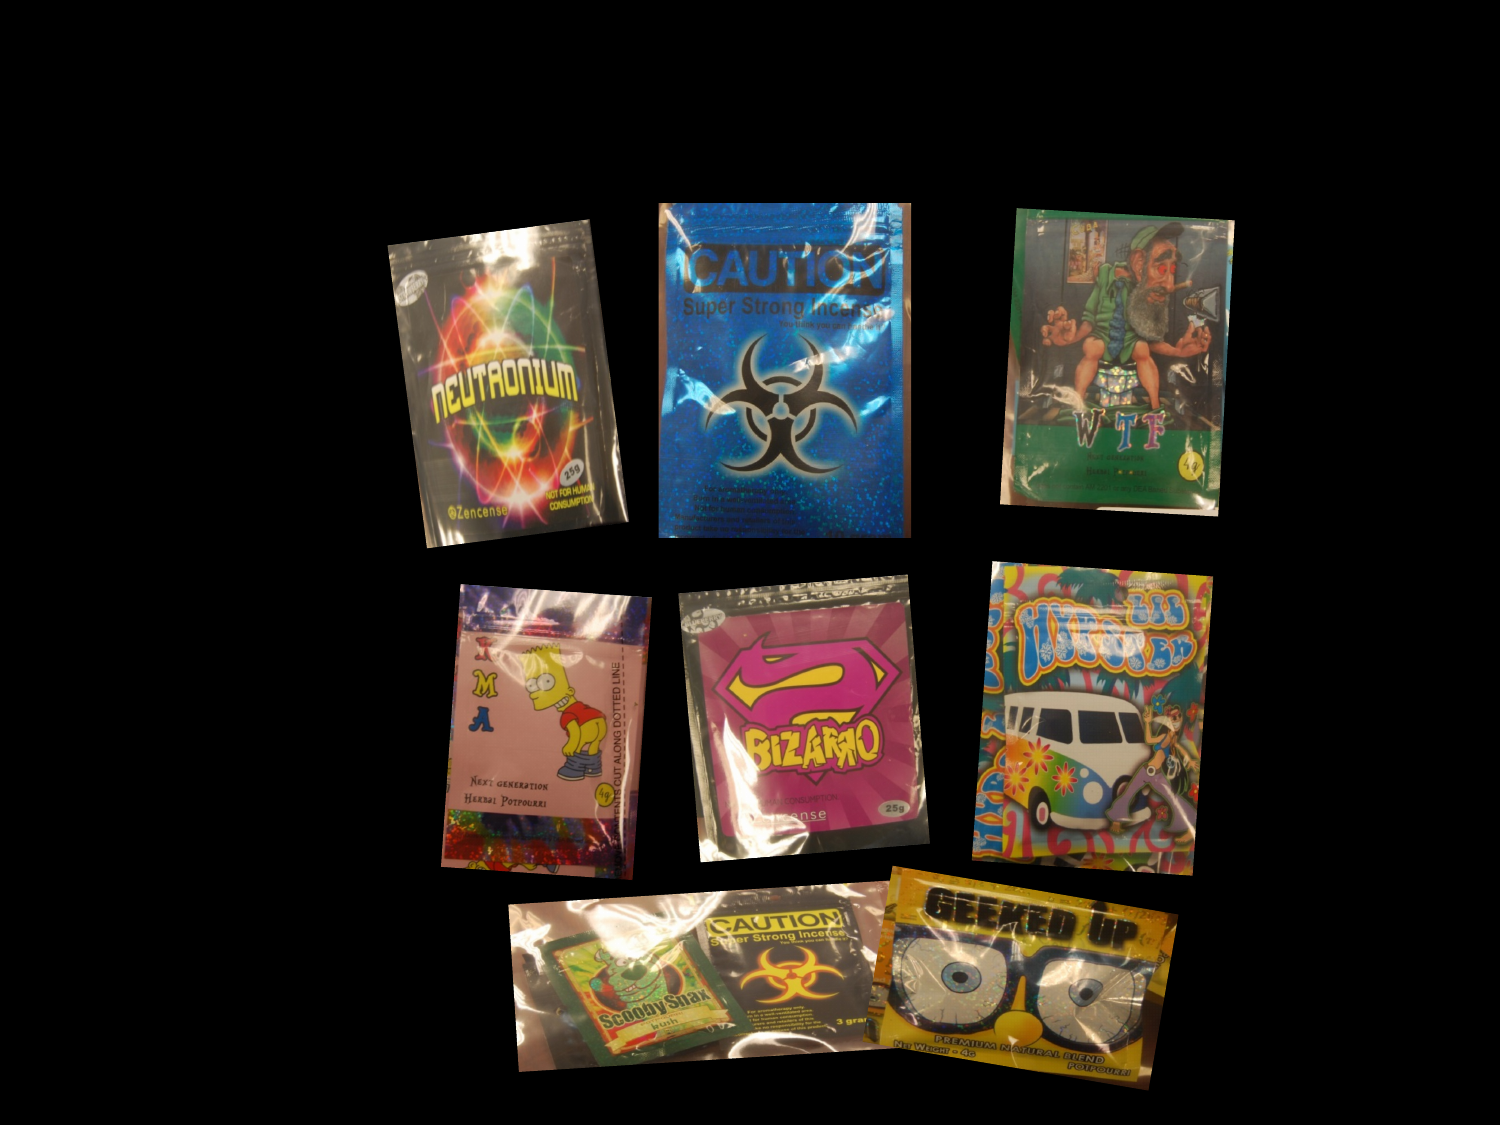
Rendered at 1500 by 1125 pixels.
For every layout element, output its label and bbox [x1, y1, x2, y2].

picture [508, 865, 1179, 1091]
picture [1000, 208, 1235, 517]
picture [678, 575, 930, 862]
picture [387, 219, 630, 548]
picture [971, 561, 1214, 876]
picture [658, 203, 912, 543]
picture [440, 585, 652, 880]
